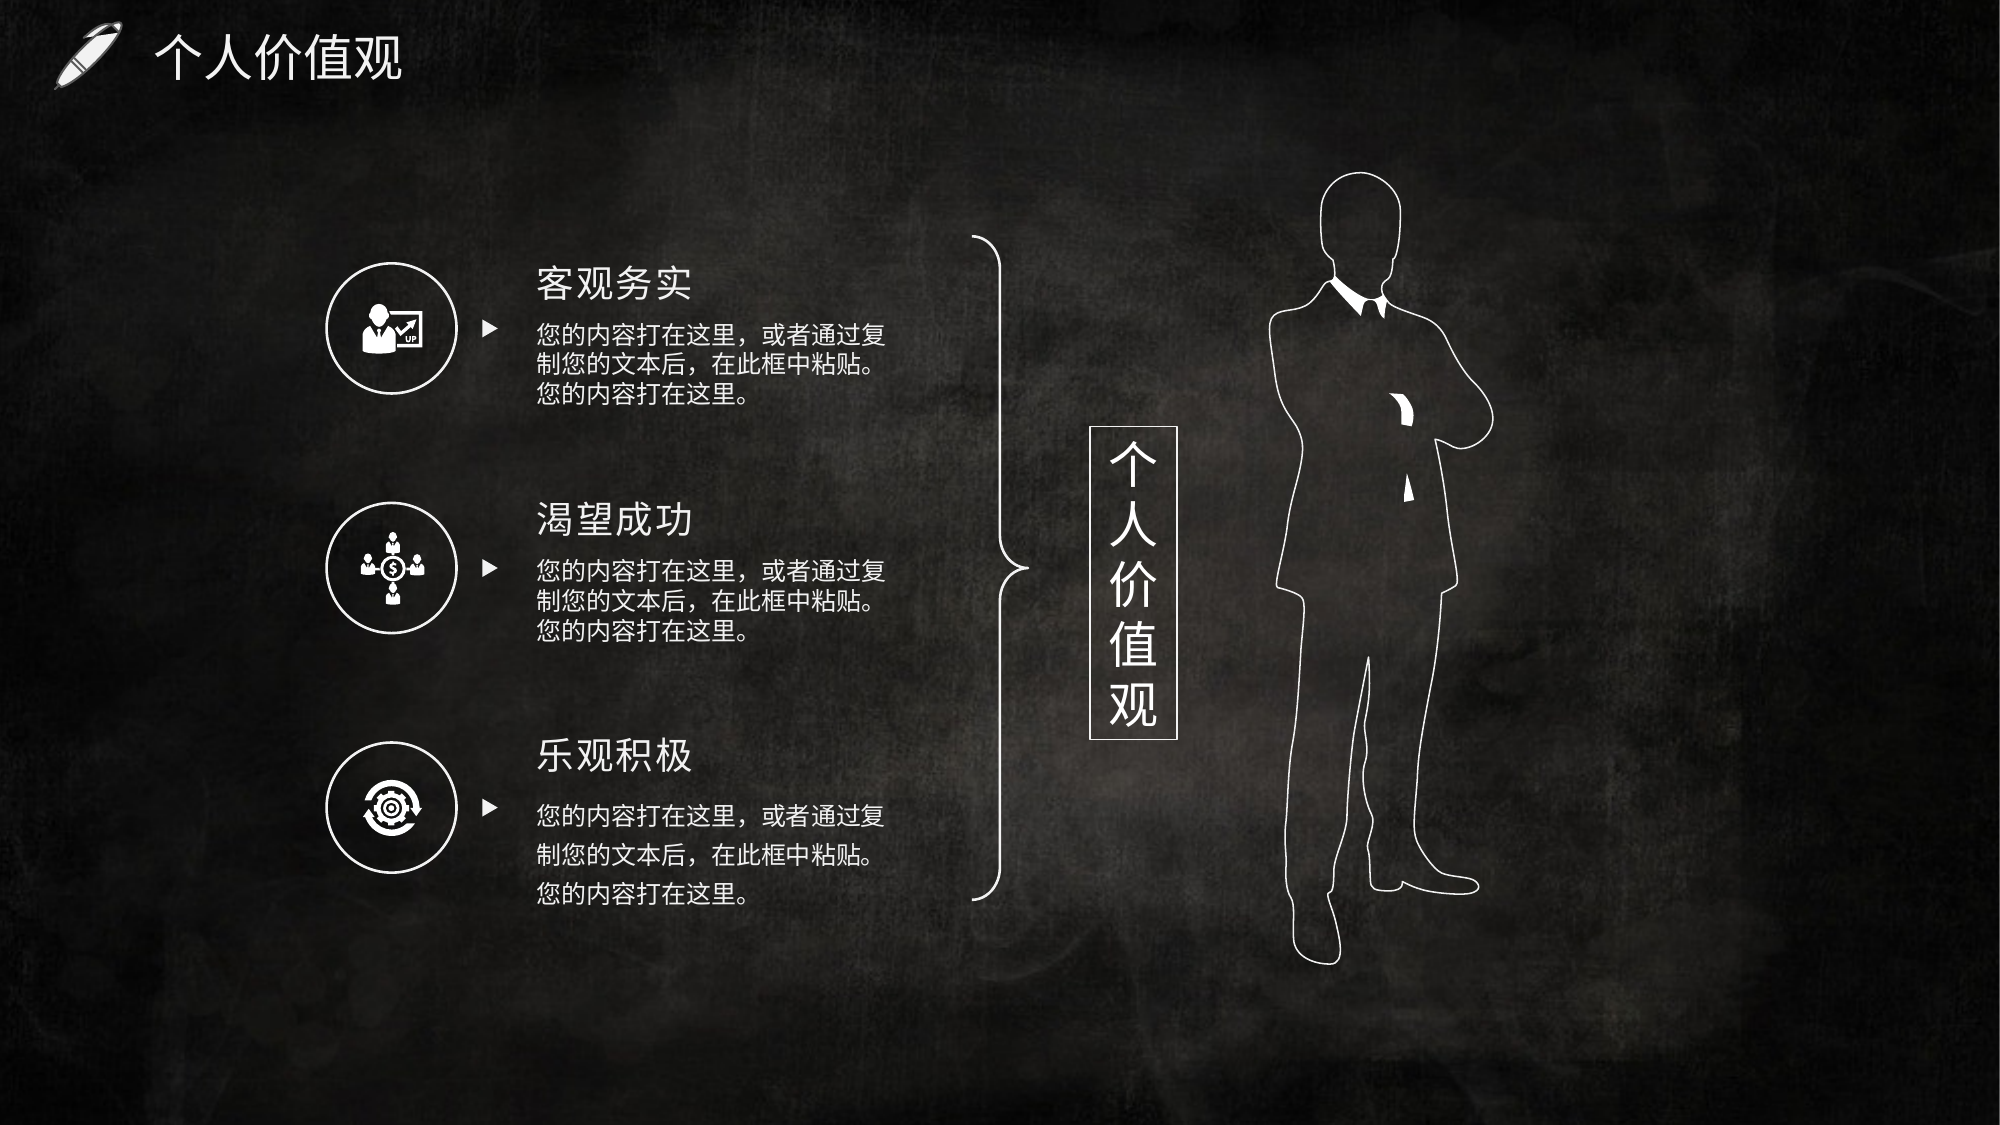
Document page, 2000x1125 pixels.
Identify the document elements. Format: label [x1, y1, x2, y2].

text_box [1265, 172, 1497, 965]
picture [0, 0, 2000, 1125]
text_box [360, 531, 425, 605]
text_box [521, 488, 902, 655]
text_box [362, 303, 423, 354]
text_box [521, 252, 902, 418]
text_box [362, 779, 423, 837]
text_box [521, 724, 902, 957]
